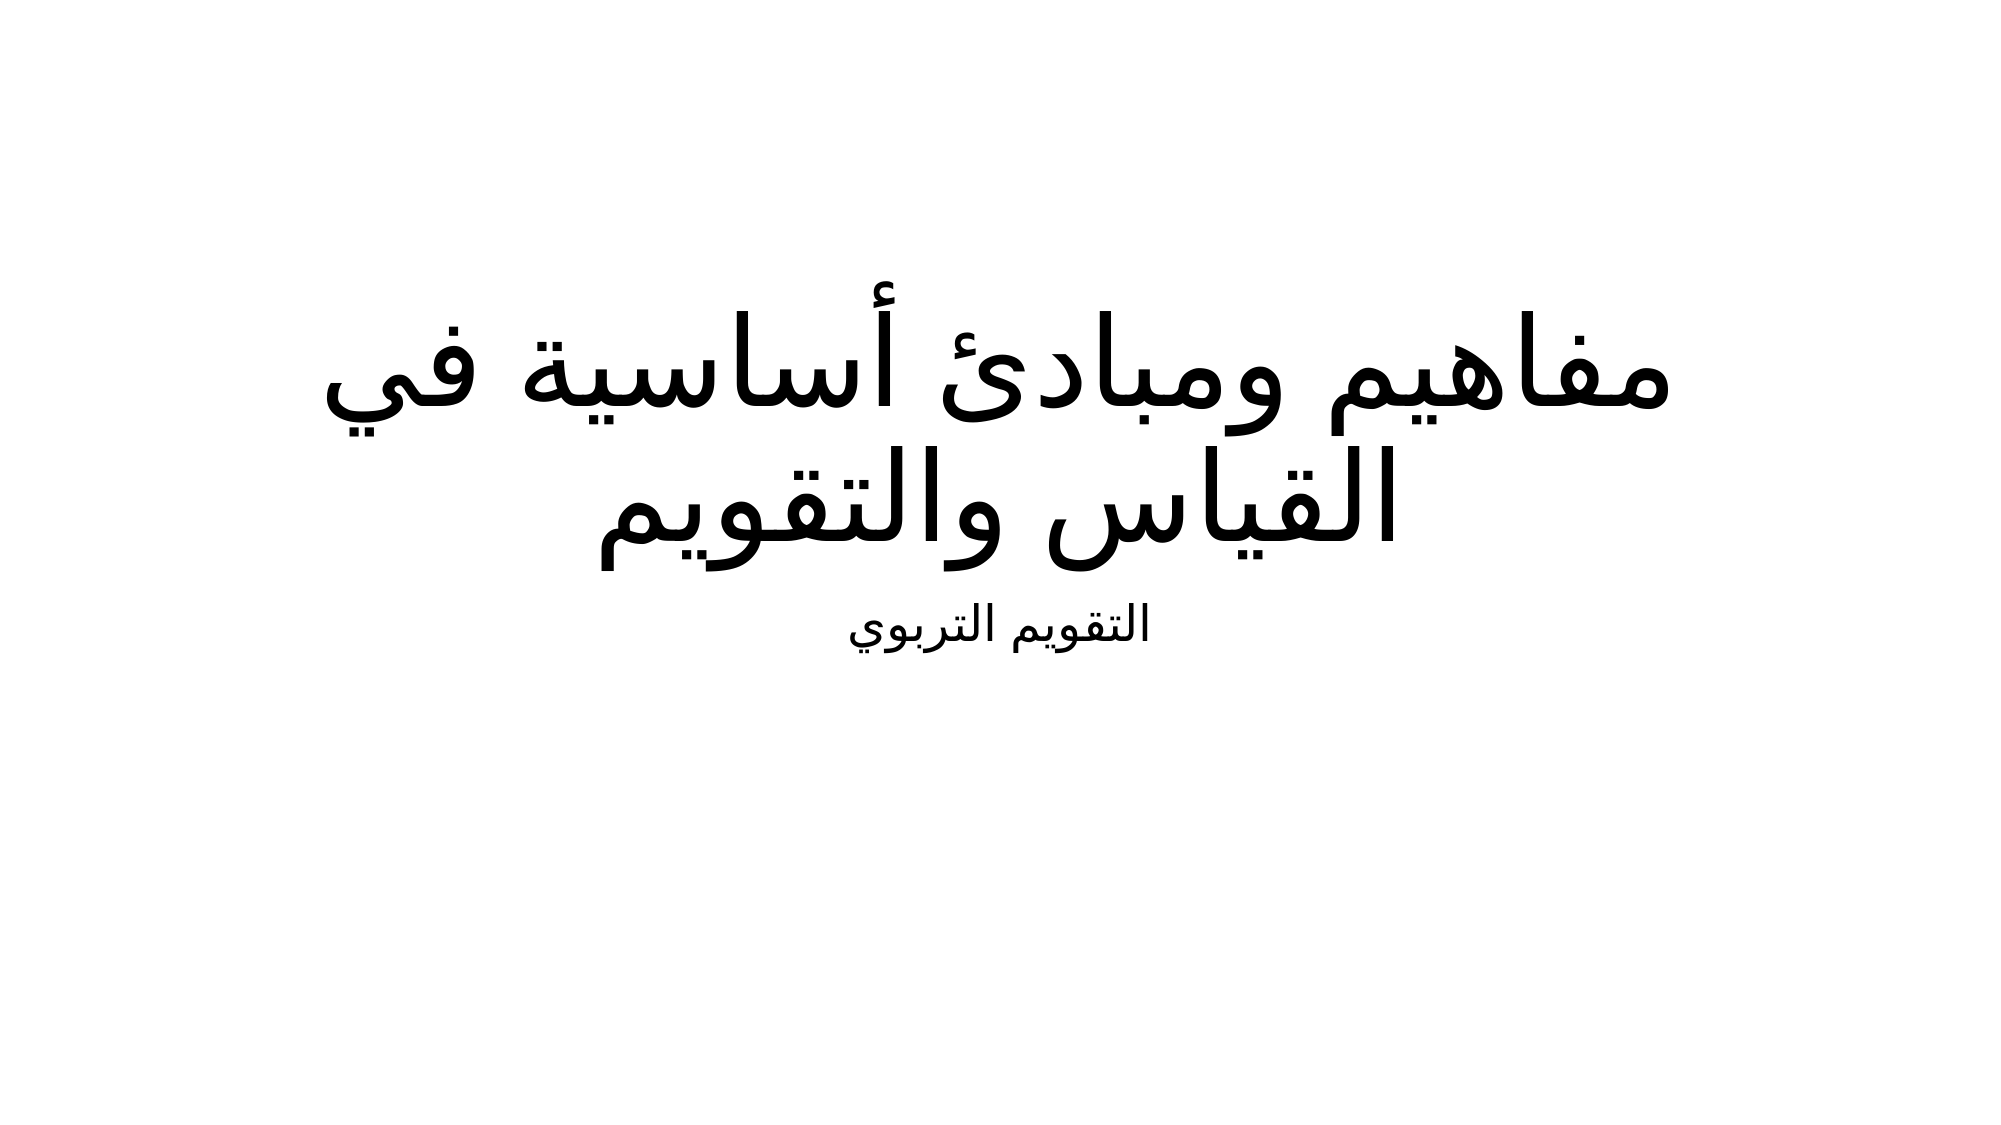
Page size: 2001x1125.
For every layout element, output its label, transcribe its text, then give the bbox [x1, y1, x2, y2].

title مفاهيم ومبادئ أساسية في القياس والتقويم [249, 184, 1750, 576]
subtitle التقويم التربوي [249, 590, 1750, 863]
